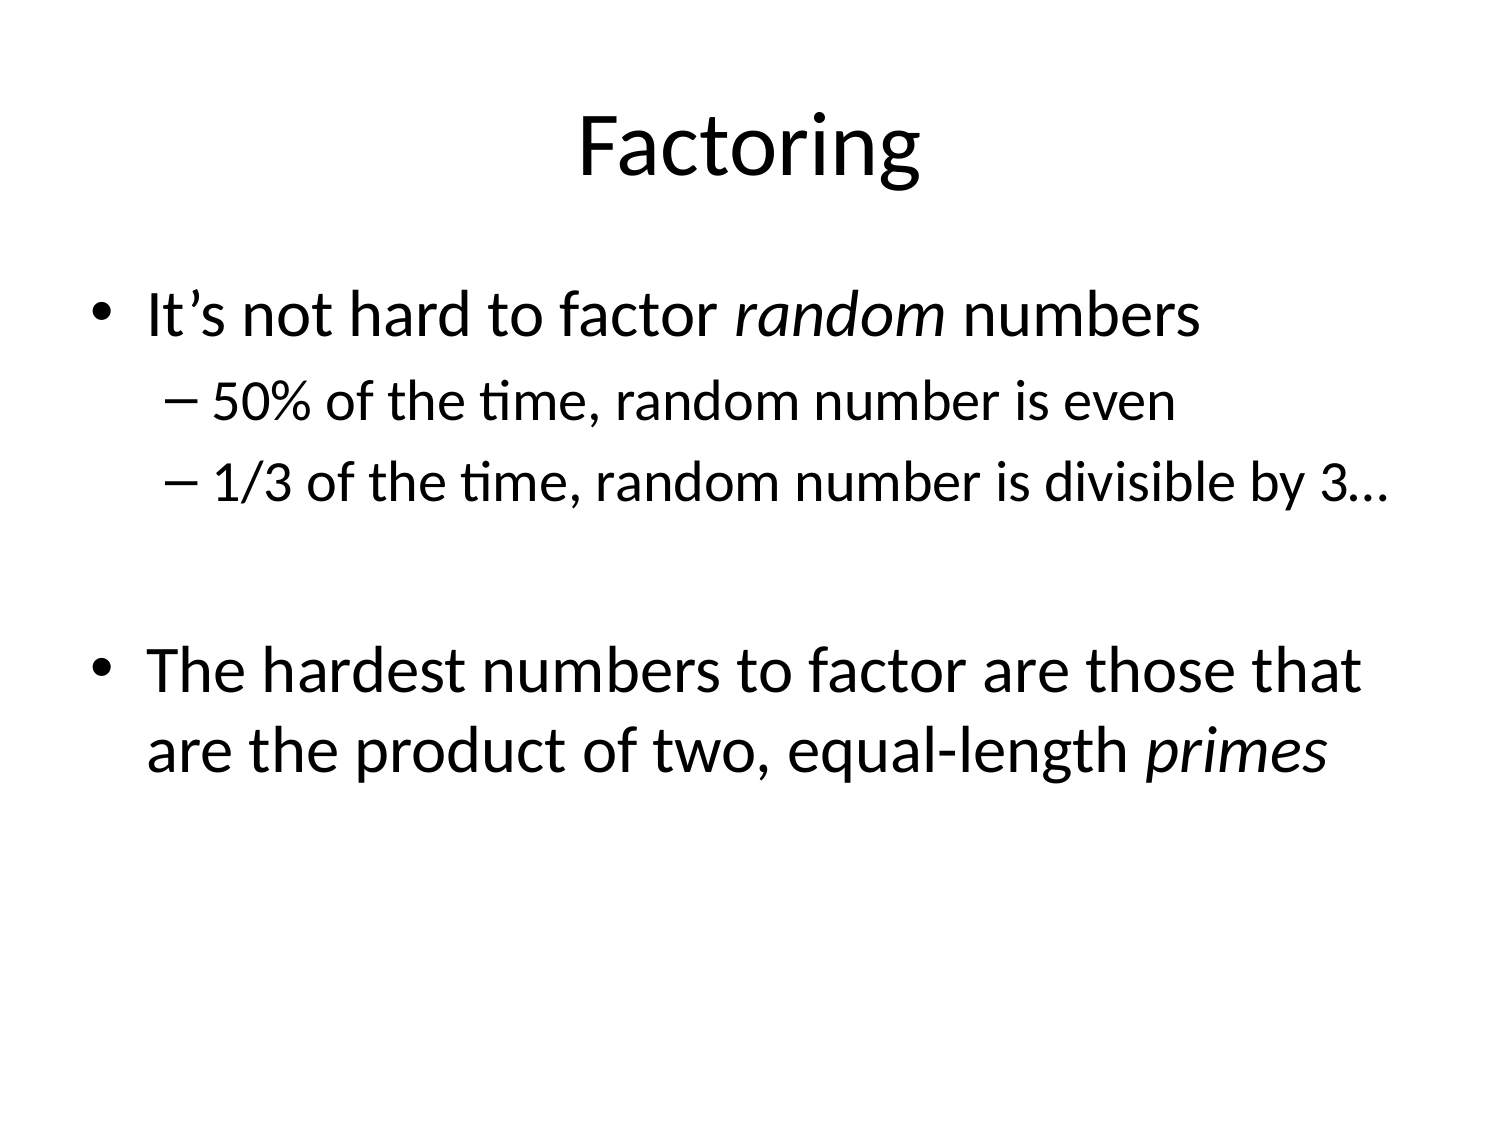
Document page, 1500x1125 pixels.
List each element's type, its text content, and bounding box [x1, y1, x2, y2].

list It’s not hard to factor random numbers 50% of the time, random number is even 1/3 of the time, random number is divisible by 3… The hardest numbers to factor are those that are the product of two, equal-length primes [75, 262, 1425, 1005]
title Factoring [75, 45, 1425, 233]
